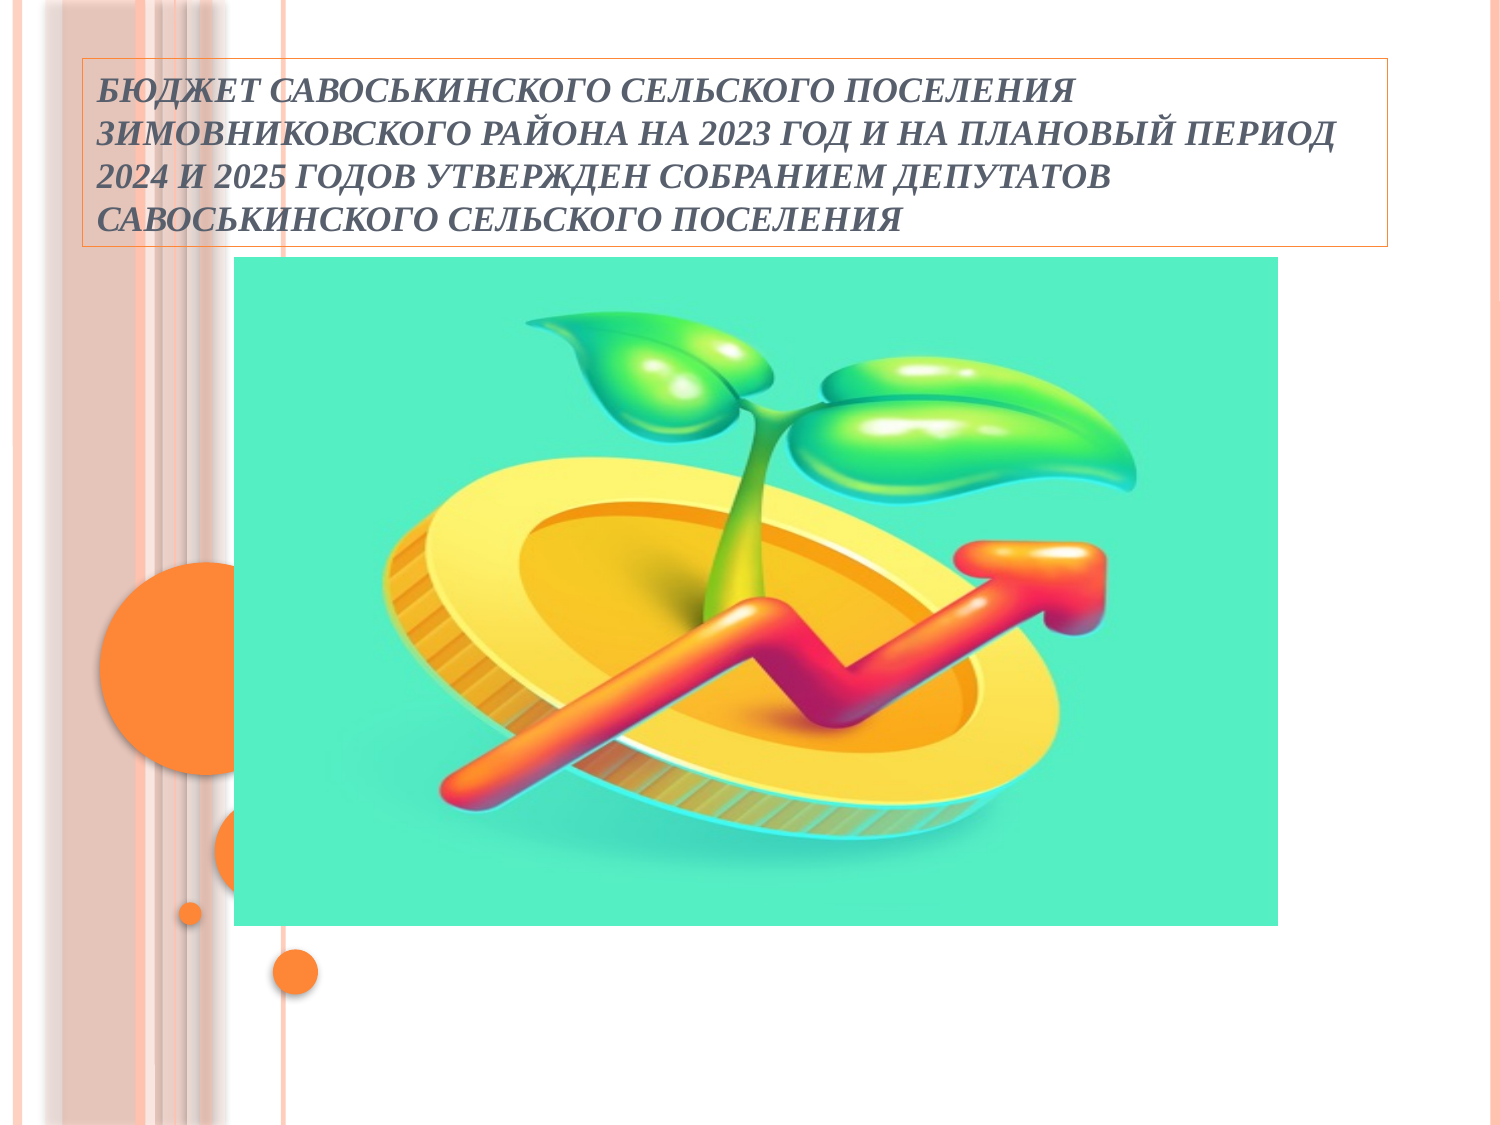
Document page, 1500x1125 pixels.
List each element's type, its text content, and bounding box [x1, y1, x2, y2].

picture [233, 257, 1278, 927]
title Бюджет Савоськинского сельского поселения Зимовниковского района на 2023 год и на плановый период 2024 и 2025 годов утвержден Собранием депутатов Савоськинского сельского поселения [82, 58, 1388, 247]
